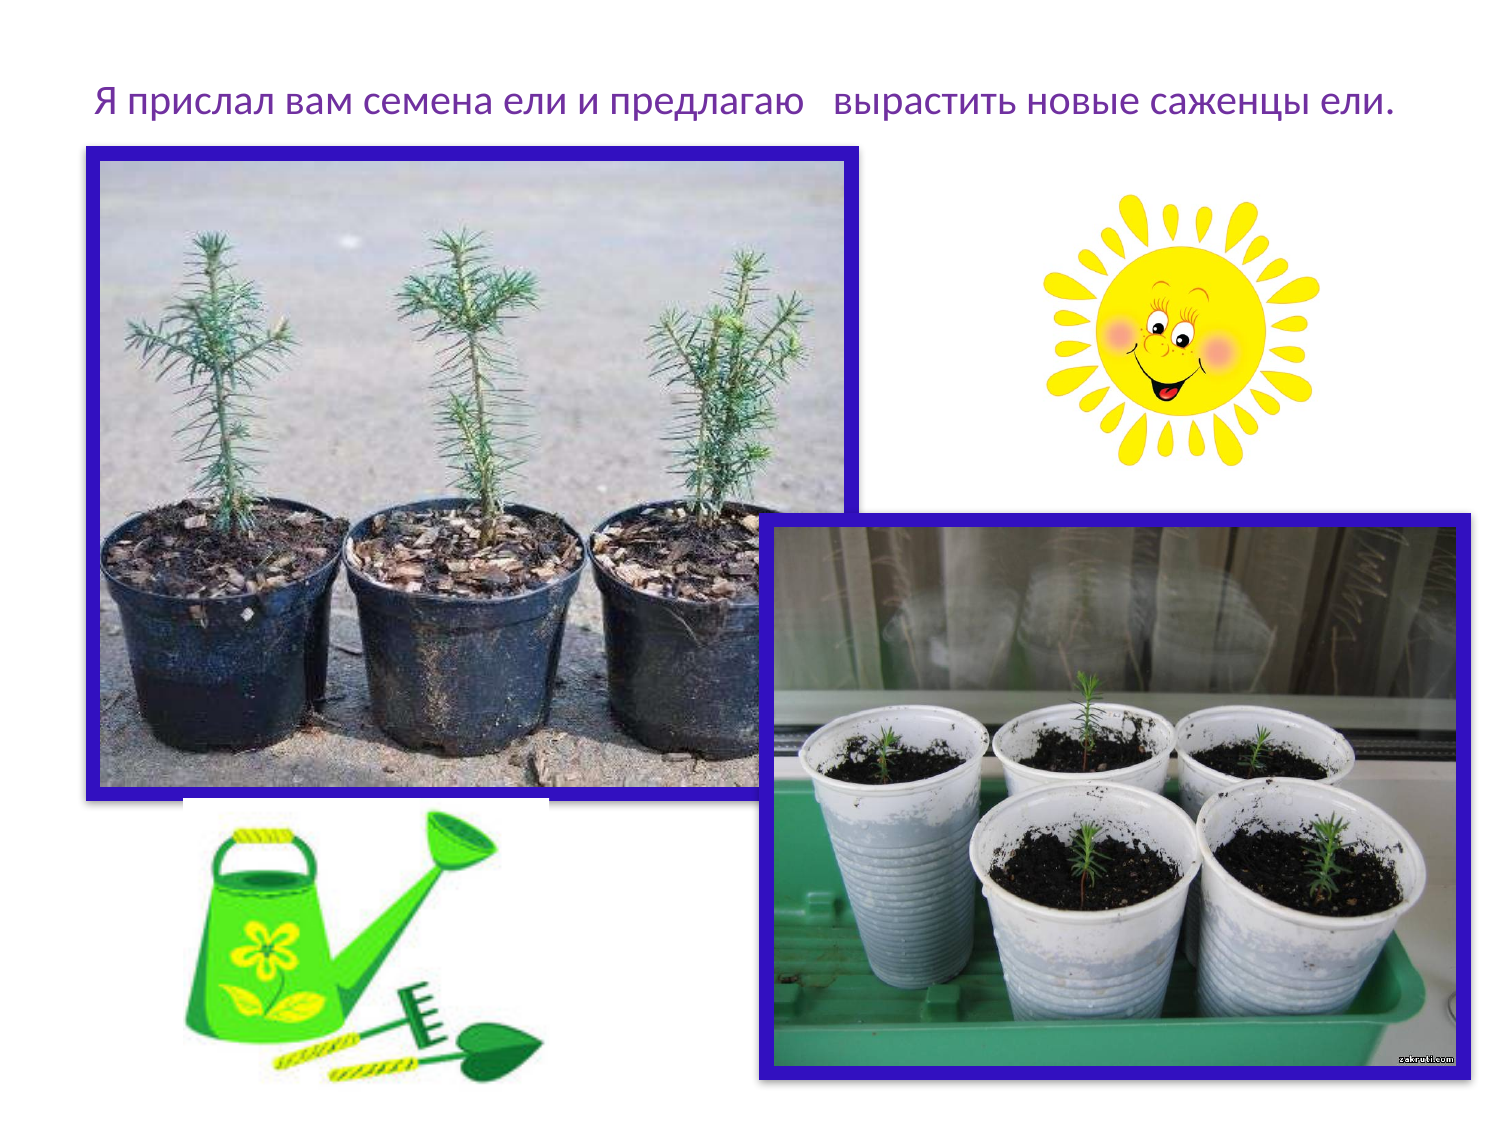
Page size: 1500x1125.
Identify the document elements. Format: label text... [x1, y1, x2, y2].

picture [182, 798, 550, 1095]
title Я прислал вам семена ели и предлагаю вырастить новые саженцы ели. [75, 45, 1425, 233]
picture [1033, 184, 1330, 476]
picture [100, 160, 1457, 1066]
